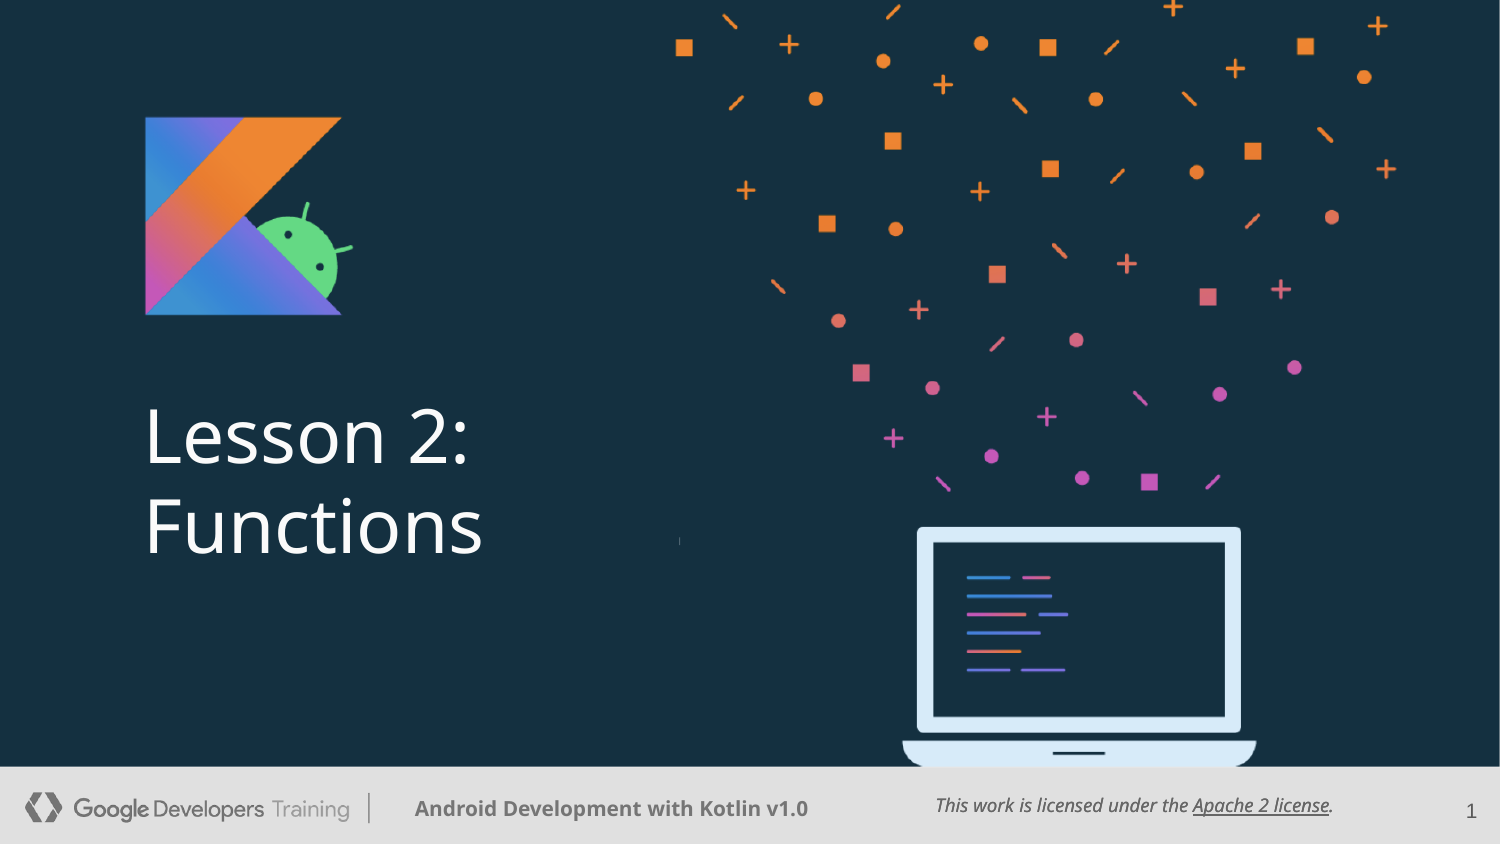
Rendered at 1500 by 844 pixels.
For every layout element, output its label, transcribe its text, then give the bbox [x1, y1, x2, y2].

slide_number ‹#› [1402, 777, 1493, 842]
picture [0, 0, 1500, 844]
